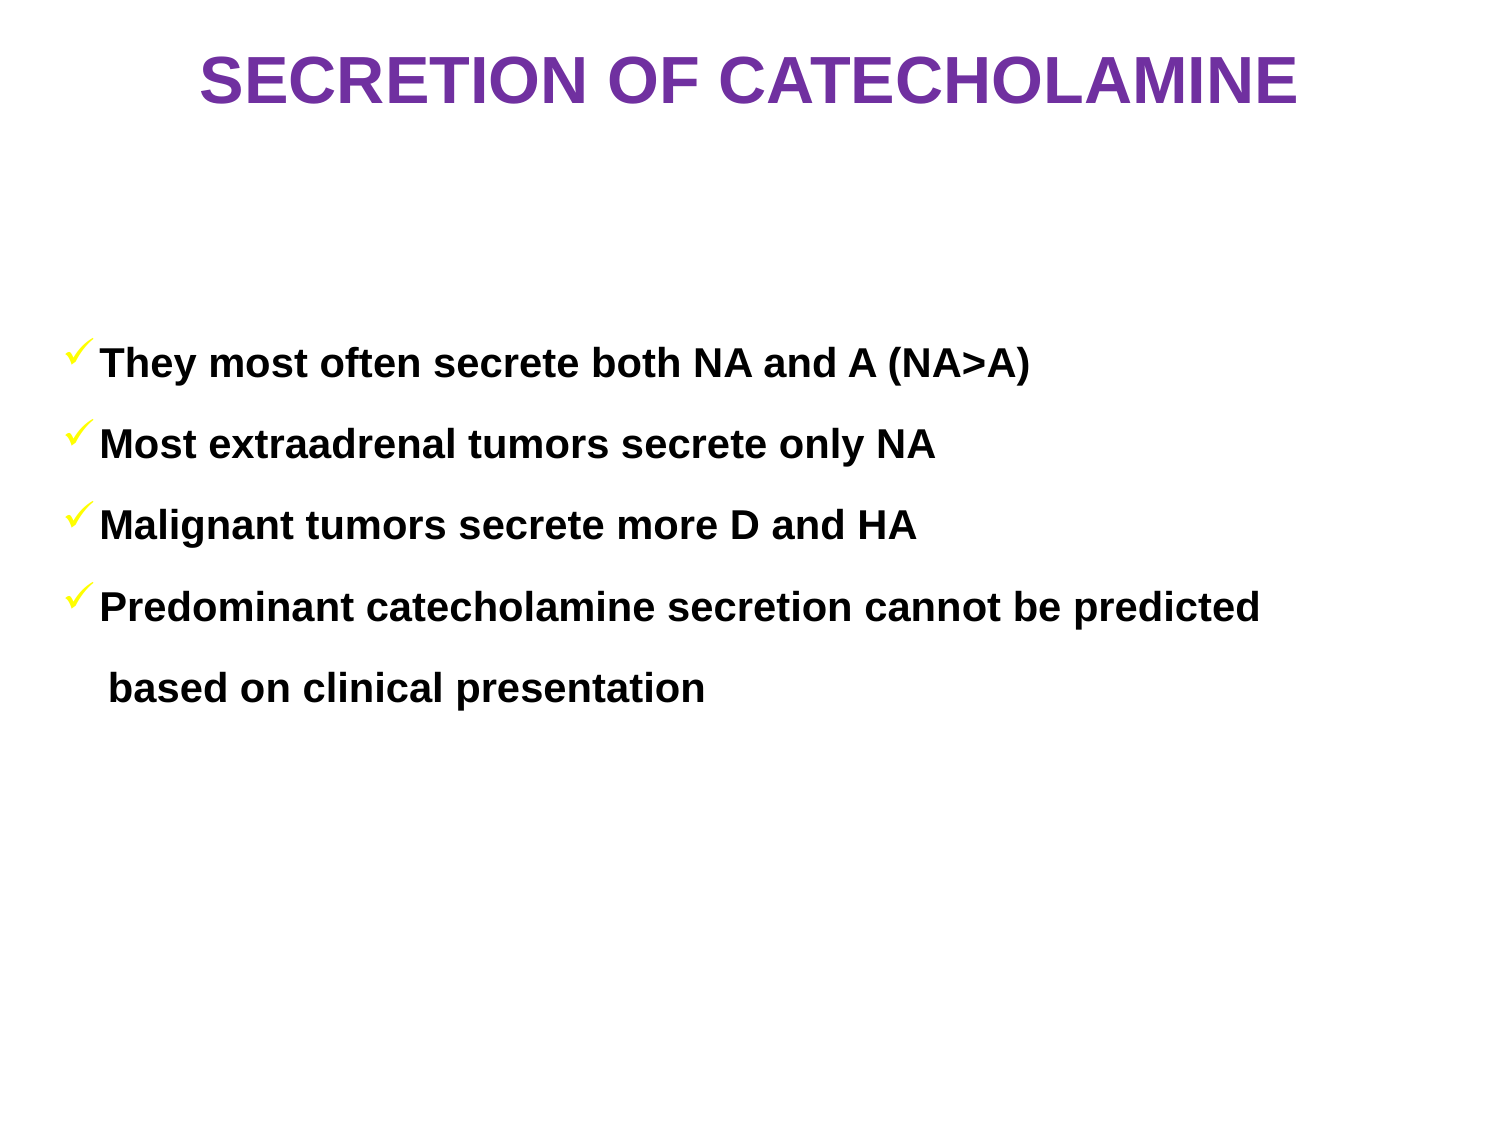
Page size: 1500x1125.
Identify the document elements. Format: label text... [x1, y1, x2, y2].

text_box SECRETION OF CATECHOLAMINE [0, 46, 1500, 119]
text_box They most often secrete both NA and A (NA>A) Most extraadrenal tumors secrete only NA Malignant tumors secrete more D and HA Predominant catecholamine secretion cannot be predicted based on clinical presentation [62, 243, 1433, 711]
